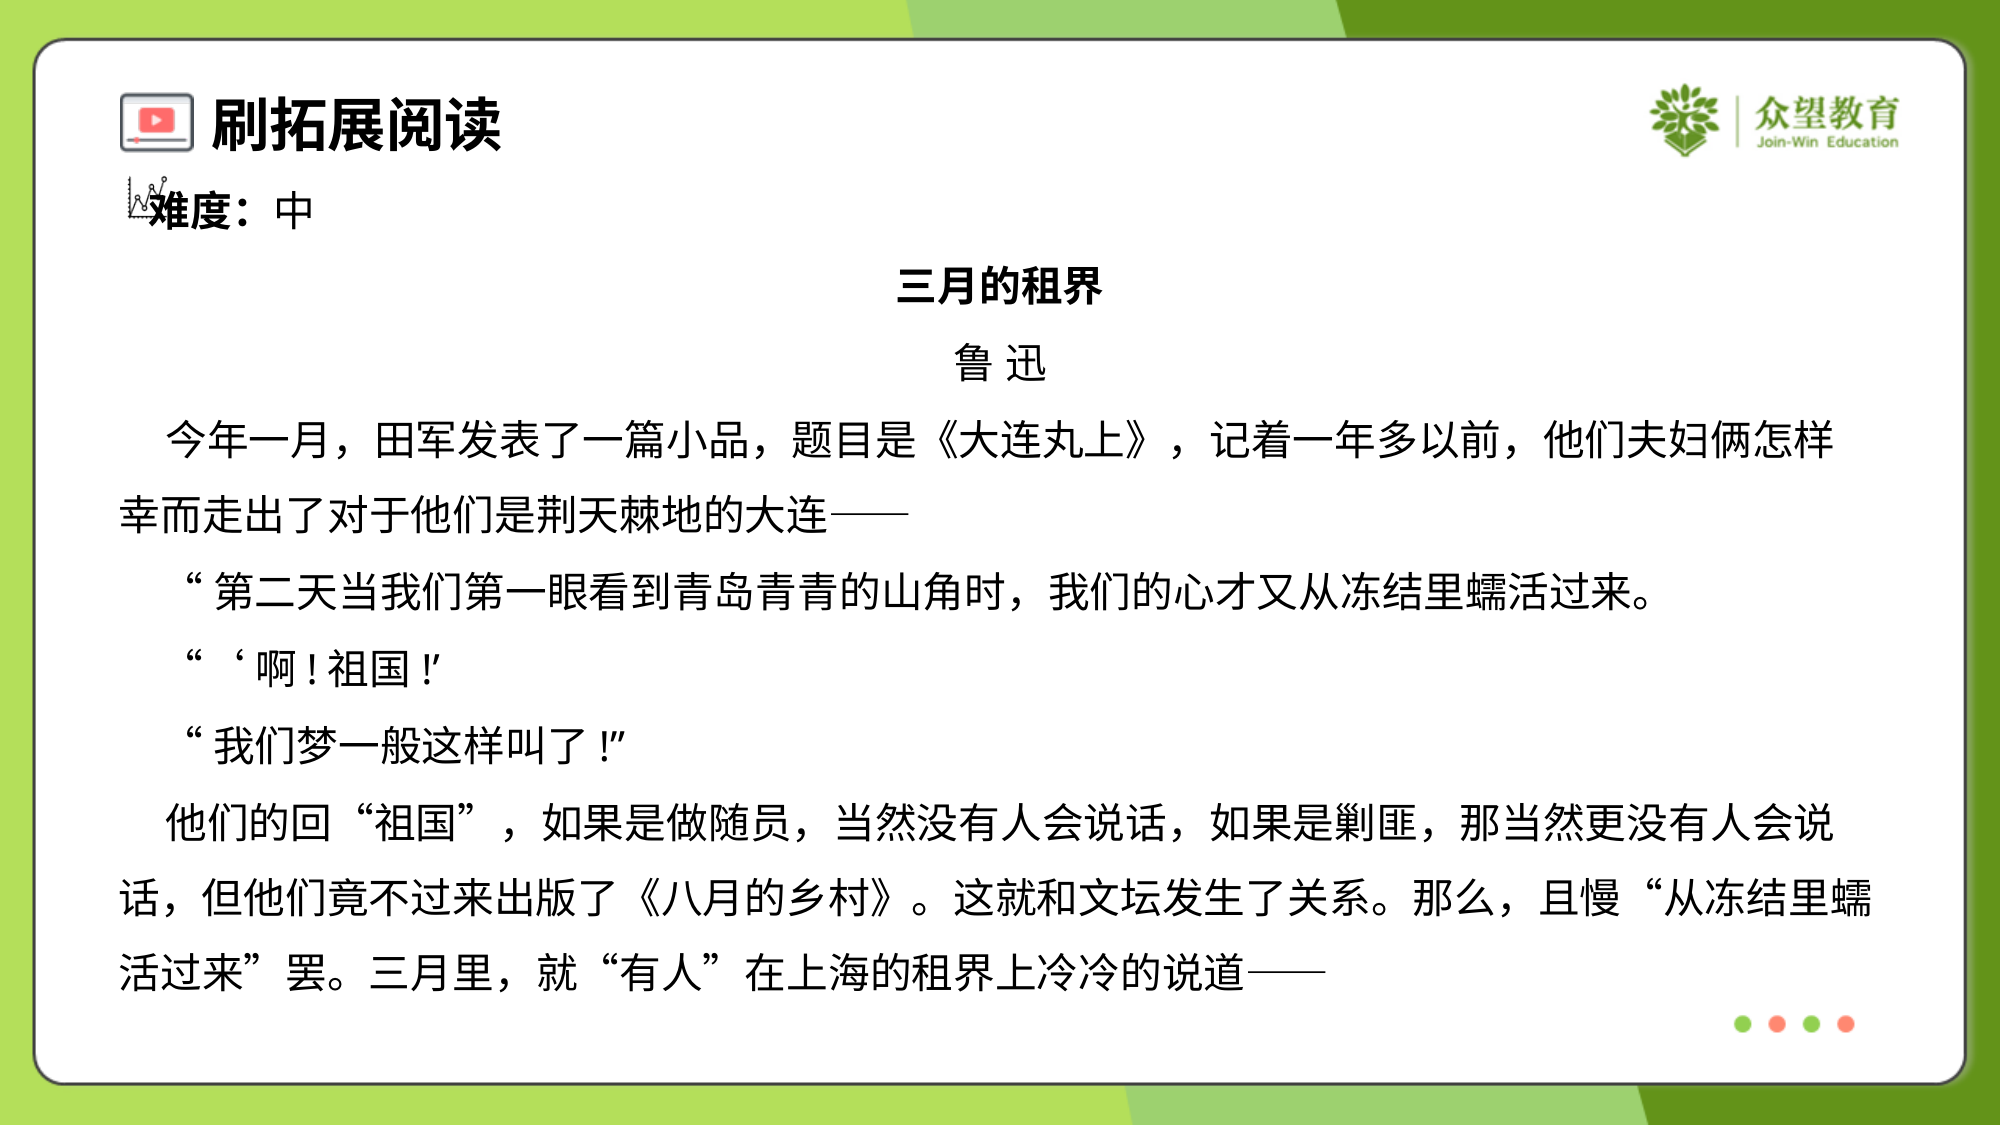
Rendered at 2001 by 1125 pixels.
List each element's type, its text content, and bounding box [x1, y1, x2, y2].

picture [0, 0, 2000, 1125]
text_box 难度：中 三月的租界 鲁 迅 今年一月，田军发表了一篇小品，题目是《大连丸上》，记着一年多以前，他们夫妇俩怎样 幸而走出了对于他们是荆天棘地的大连—— “第二天当我们第一眼看到青岛青青的山角时，我们的心才又从冻结里蠕活过来。 “‘啊!祖国!’ “我们梦一般这样叫了!” 他们的回“祖国”，如果是做随员，当然没有人会说话，如果是剿匪，那当然更没有人会说 话，但他们竟不过来出版了《八月的乡村》。这就和文坛发生了关系。那么，且慢“从冻结里蠕 活过来”罢。三月里，就“有人”在上海的租界上冷冷的说道—— [118, 159, 1882, 997]
